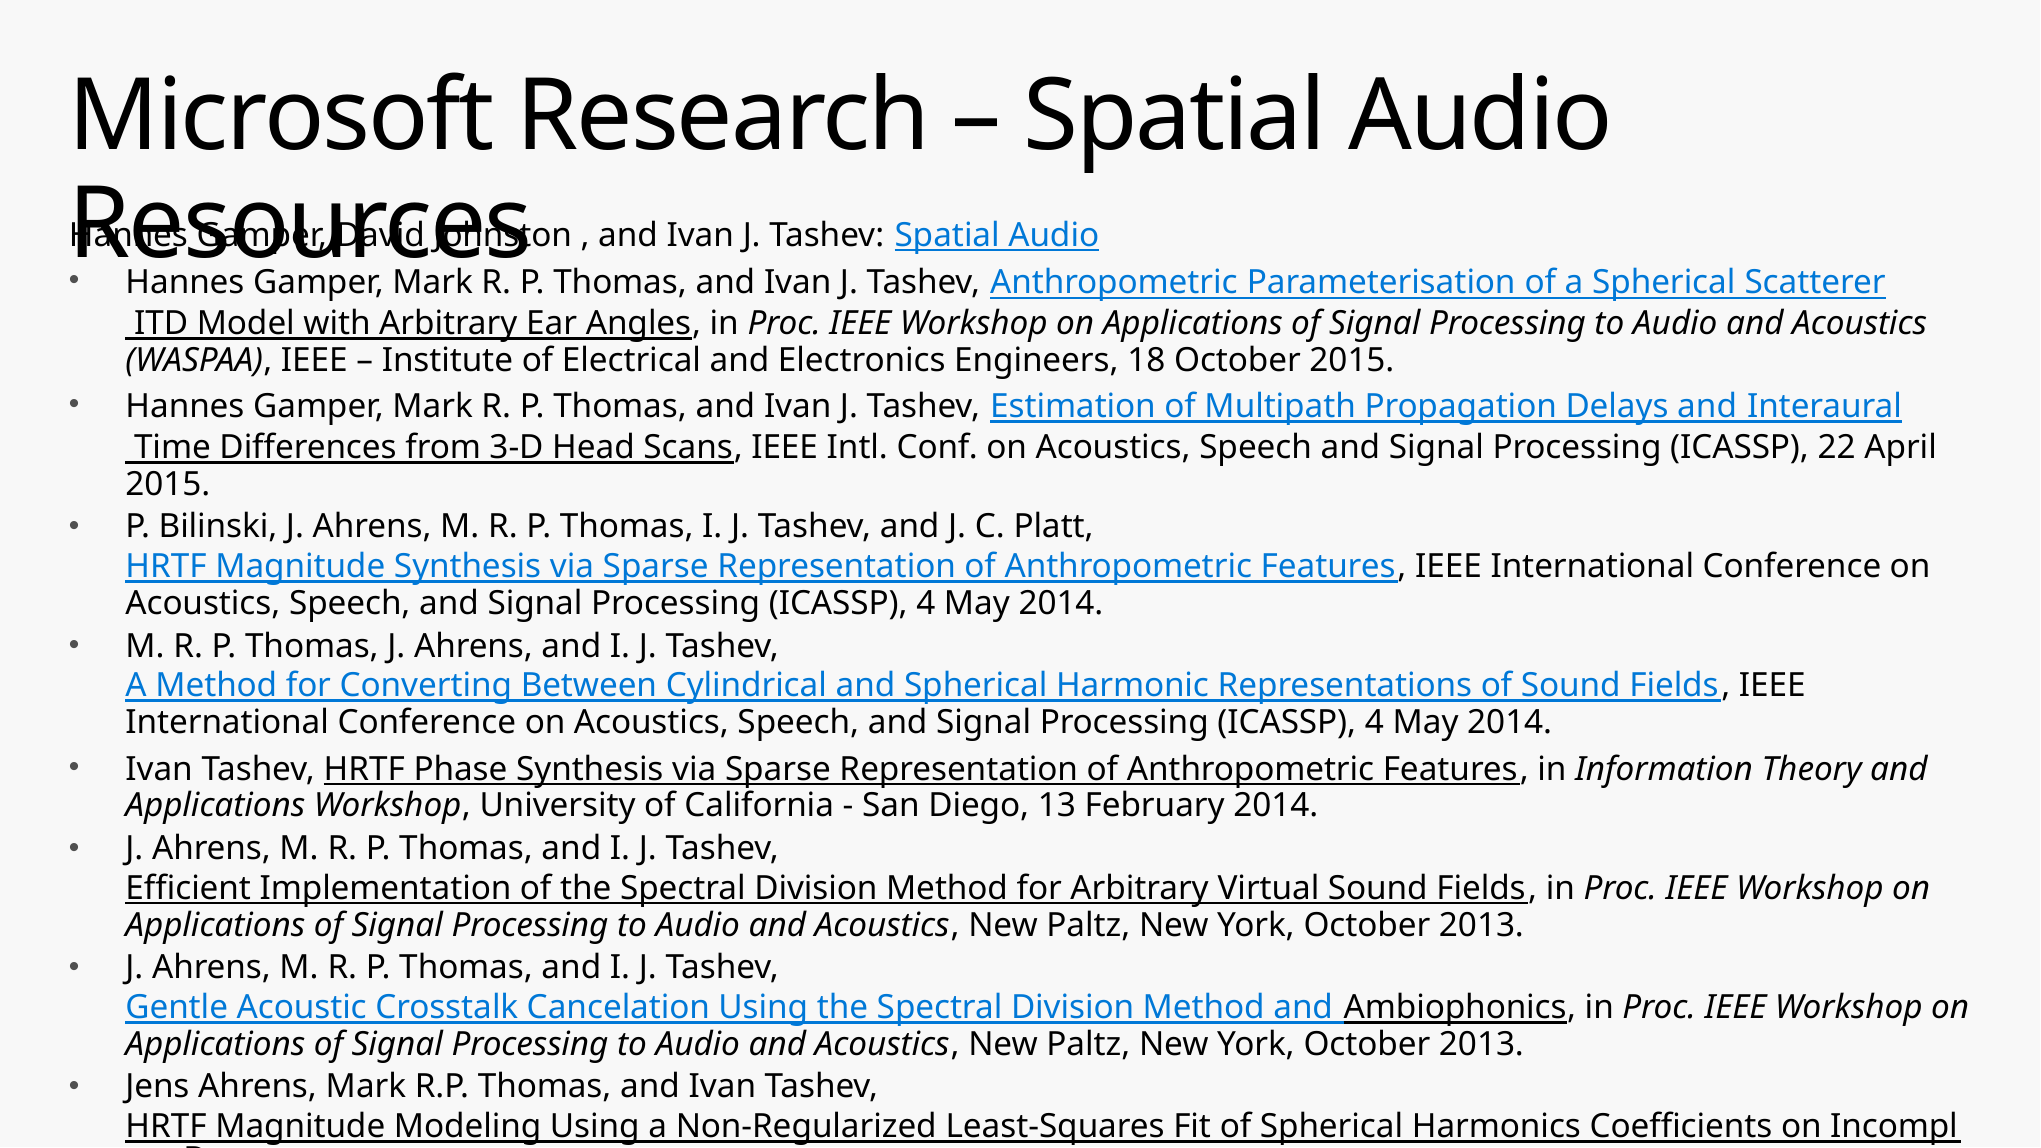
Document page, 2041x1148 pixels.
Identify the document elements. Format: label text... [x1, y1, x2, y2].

title Microsoft Research – Spatial Audio Resources [45, 48, 1996, 199]
list Hannes Gamper, David Johnston , and Ivan J. Tashev: Spatial Audio Hannes Gamper, Mark R. P. Thomas, and Ivan J. Tashev, Anthropometric Parameterisation of a Spherical Scatterer ITD Model with Arbitrary Ear Angles, in Proc. IEEE Workshop on Applications of Signal Processing to Audio and Acoustics (WASPAA), IEEE – Institute of Electrical and Electronics Engineers, 18 October 2015. Hannes Gamper, Mark R. P. Thomas, and Ivan J. Tashev, Estimation of Multipath Propagation Delays and Interaural Time Differences from 3-D Head Scans, IEEE Intl. Conf. on Acoustics, Speech and Signal Processing (ICASSP), 22 April 2015. P. Bilinski, J. Ahrens, M. R. P. Thomas, I. J. Tashev, and J. C. Platt, HRTF Magnitude Synthesis via Sparse Representation of Anthropometric Features, IEEE International Conference on Acoustics, Speech, and Signal Processing (ICASSP), 4 May 2014. M. R. P. Thomas, J. Ahrens, and I. J. Tashev, A Method for Converting Between Cylindrical and Spherical Harmonic Representations of Sound Fields, IEEE International Conference on Acoustics, Speech, and Signal Processing (ICASSP), 4 May 2014. Ivan Tashev, HRTF Phase Synthesis via Sparse Representation of Anthropometric Features, in Information Theory and Applications Workshop, University of California - San Diego, 13 February 2014. J. Ahrens, M. R. P. Thomas, and I. J. Tashev, Efficient Implementation of the Spectral Division Method for Arbitrary Virtual Sound Fields, in Proc. IEEE Workshop on Applications of Signal Processing to Audio and Acoustics, New Paltz, New York, October 2013. J. Ahrens, M. R. P. Thomas, and I. J. Tashev, Gentle Acoustic Crosstalk Cancelation Using the Spectral Division Method and Ambiophonics, in Proc. IEEE Workshop on Applications of Signal Processing to Audio and Acoustics, New Paltz, New York, October 2013. Jens Ahrens, Mark R.P. Thomas, and Ivan Tashev, HRTF Magnitude Modeling Using a Non-Regularized Least-Squares Fit of Spherical Harmonics Coefficients on Incomplete Data, in APSIPA Annual Summit and Conference, Hollywood, CA, USA, 4 December 2012. [45, 199, 1996, 1029]
